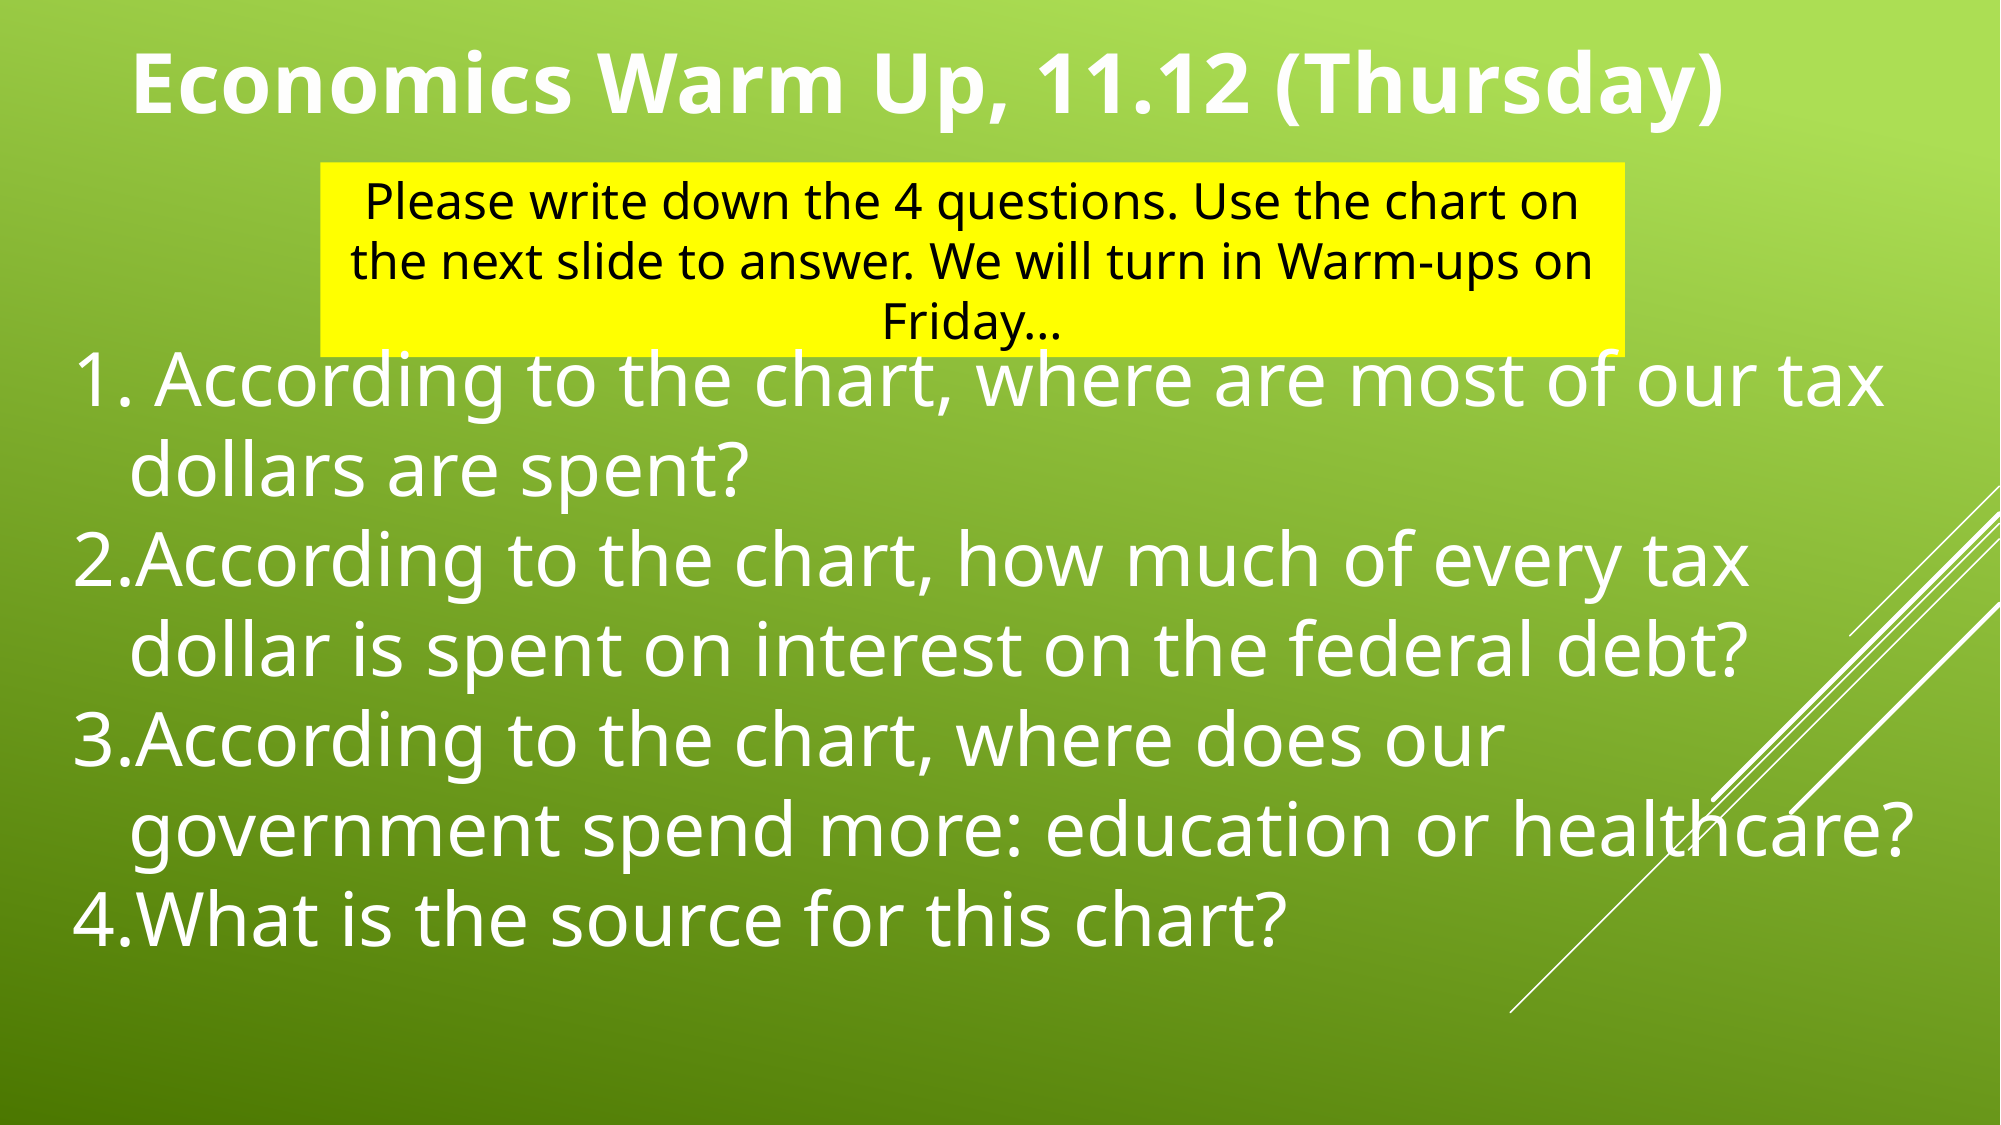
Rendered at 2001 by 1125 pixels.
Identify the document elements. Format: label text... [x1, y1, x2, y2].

text_box Economics Warm Up, 11.12 (Thursday) [118, 24, 1858, 137]
text_box According to the chart, where are most of our tax dollars are spent? According to the chart, how much of every tax dollar is spent on interest on the federal debt? According to the chart, where does our government spend more: education or healthcare? What is the source for this chart? [57, 323, 1967, 1125]
text_box Please write down the 4 questions. Use the chart on the next slide to answer. We will turn in Warm-ups on Friday… [320, 162, 1625, 323]
